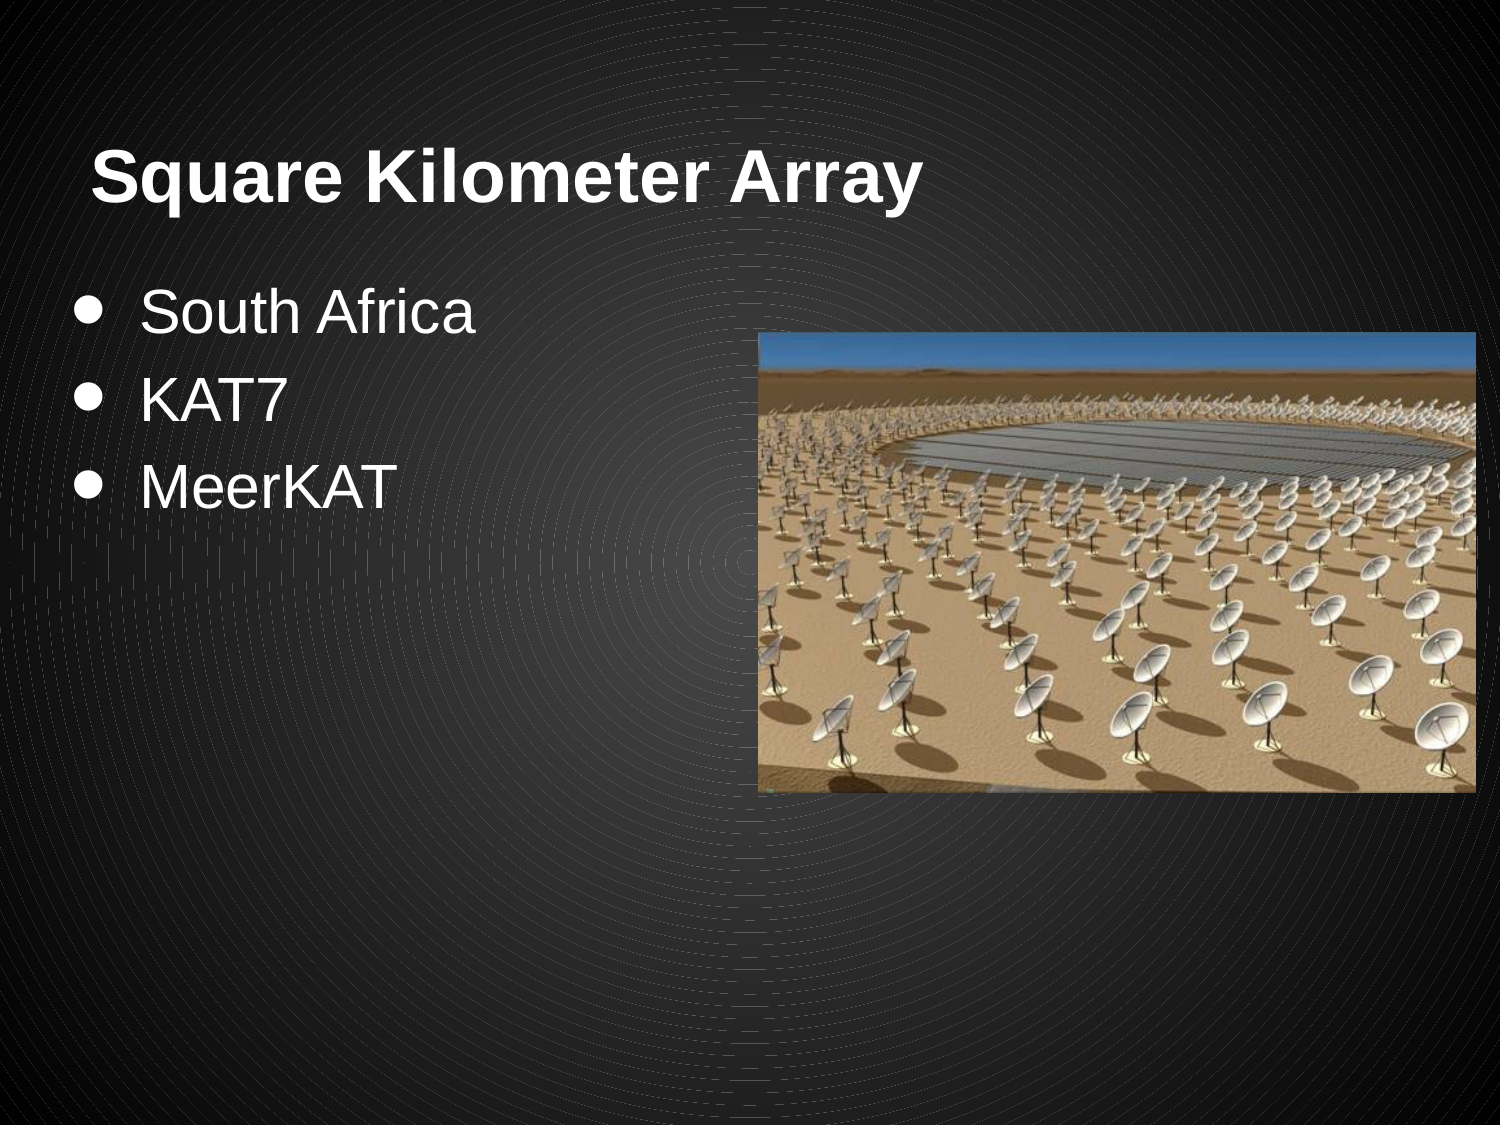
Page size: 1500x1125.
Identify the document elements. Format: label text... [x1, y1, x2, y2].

list South Africa KAT7 MeerKAT [49, 256, 723, 1071]
picture [757, 332, 1476, 793]
title Square Kilometer Array [75, 45, 1425, 233]
